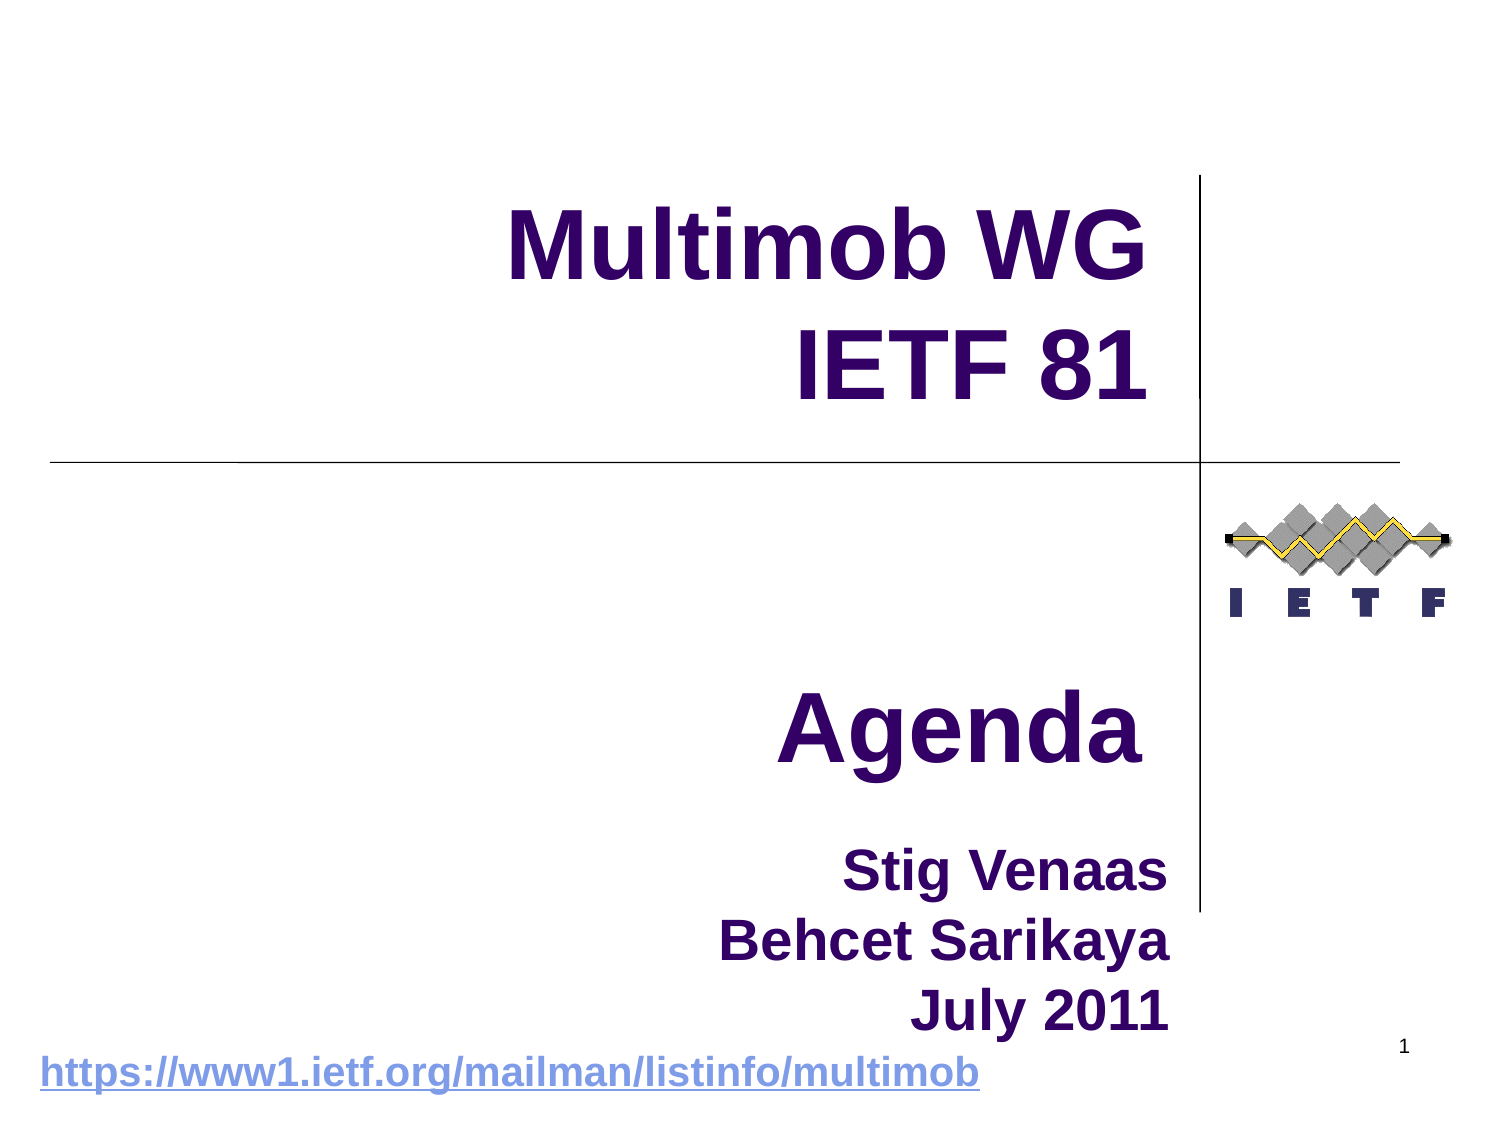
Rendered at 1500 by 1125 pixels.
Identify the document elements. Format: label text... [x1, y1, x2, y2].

title Agenda Stig Venaas Behcet Sarikaya July 2011 [62, 499, 1186, 1037]
text_box https://www1.ietf.org/mailman/listinfo/multimob [24, 1037, 1088, 1103]
slide_number 1 [1074, 1024, 1426, 1101]
text_box Multimob WG IETF 81 [51, 76, 1165, 427]
picture [1212, 487, 1463, 631]
